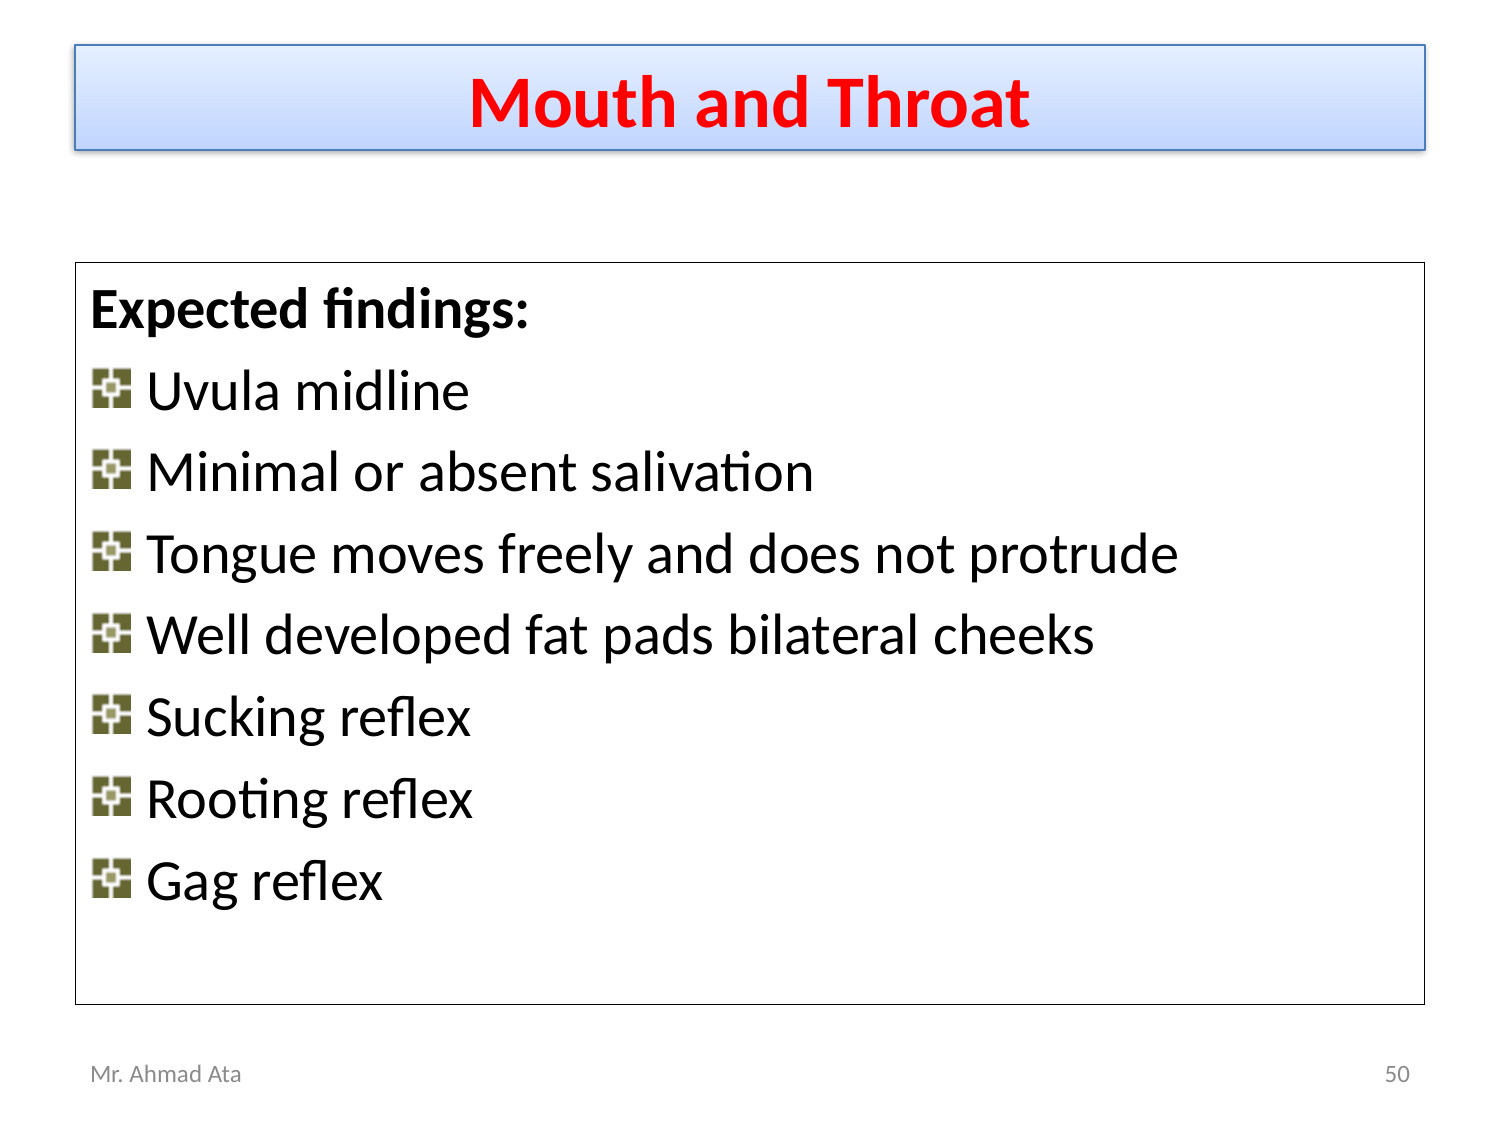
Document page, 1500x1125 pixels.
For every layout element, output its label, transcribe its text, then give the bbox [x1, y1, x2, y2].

list Expected findings: Uvula midline Minimal or absent salivation Tongue moves freely and does not protrude Well developed fat pads bilateral cheeks Sucking reflex Rooting reflex Gag reflex [75, 262, 1425, 1005]
picture [90, 611, 131, 653]
picture [90, 774, 131, 816]
picture [90, 366, 131, 408]
title Mouth and Throat [74, 44, 1426, 151]
slide_number 50 [1074, 1042, 1425, 1103]
picture [90, 529, 131, 571]
picture [90, 856, 131, 898]
picture [90, 447, 131, 489]
slide_number Mr. Ahmad Ata [75, 1042, 425, 1103]
picture [90, 692, 131, 734]
